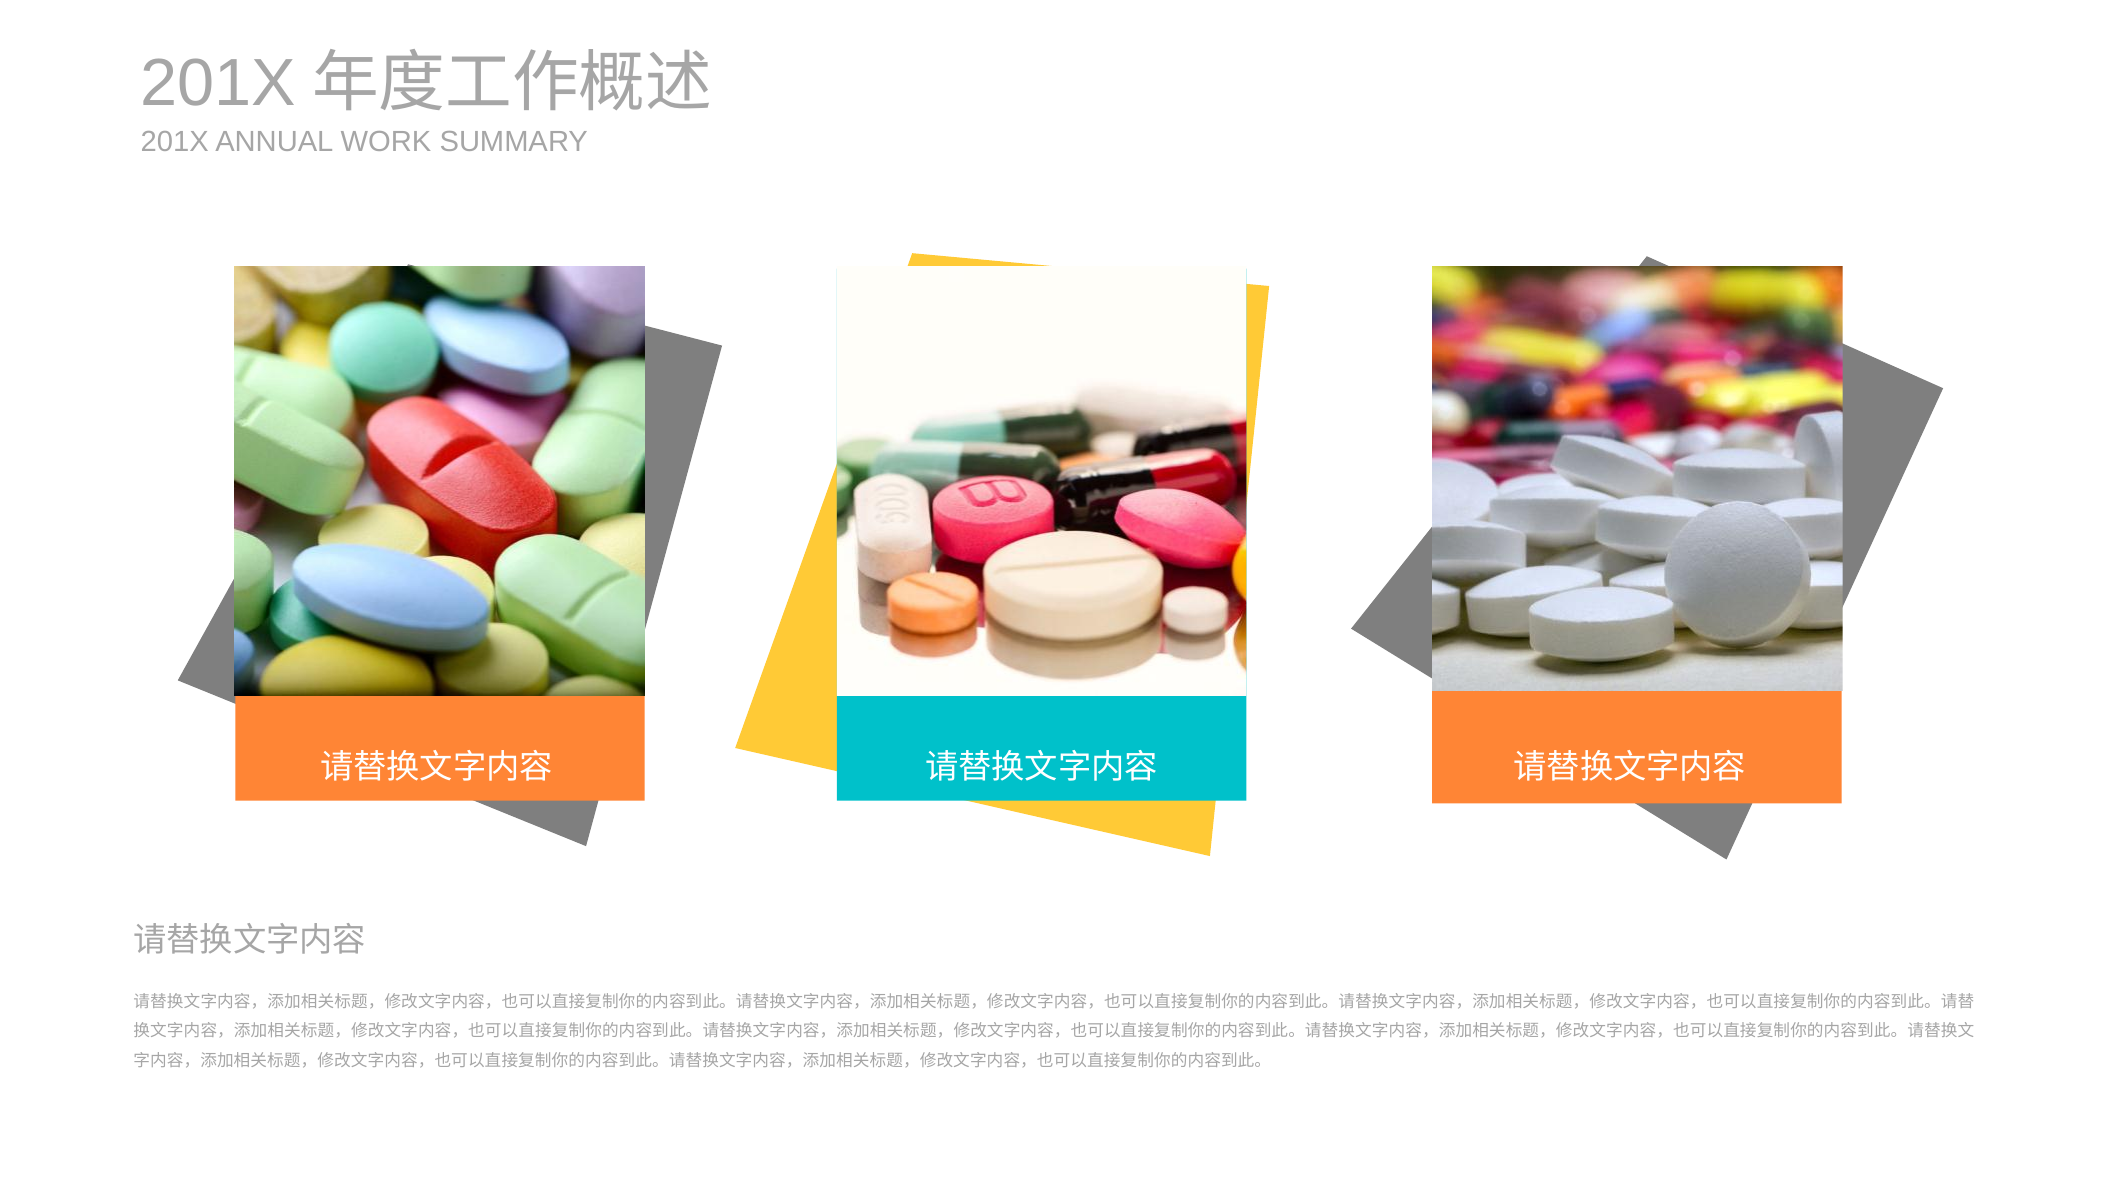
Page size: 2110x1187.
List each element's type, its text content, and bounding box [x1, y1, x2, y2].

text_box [133, 918, 1977, 1072]
text_box [177, 580, 235, 704]
text_box 请替换文字内容 [320, 725, 554, 786]
text_box [907, 253, 1041, 265]
text_box 请替换文字内容 [1513, 725, 1747, 786]
text_box [735, 466, 836, 771]
text_box [1844, 344, 1944, 604]
text_box [836, 265, 1247, 697]
text_box [646, 325, 723, 626]
text_box [1636, 804, 1752, 860]
text_box [836, 697, 1247, 801]
text_box 201X ANNUAL WORK SUMMARY [140, 122, 602, 158]
text_box [474, 801, 599, 847]
text_box [1639, 256, 1667, 265]
text_box [1247, 283, 1270, 500]
text_box [233, 265, 646, 697]
text_box [968, 801, 1216, 857]
text_box [235, 697, 645, 801]
text_box 201X年度工作概述 [140, 38, 789, 119]
text_box 请替换文字内容 [925, 725, 1159, 786]
text_box [1431, 265, 1844, 692]
text_box [1432, 692, 1842, 804]
text_box [1351, 527, 1431, 678]
